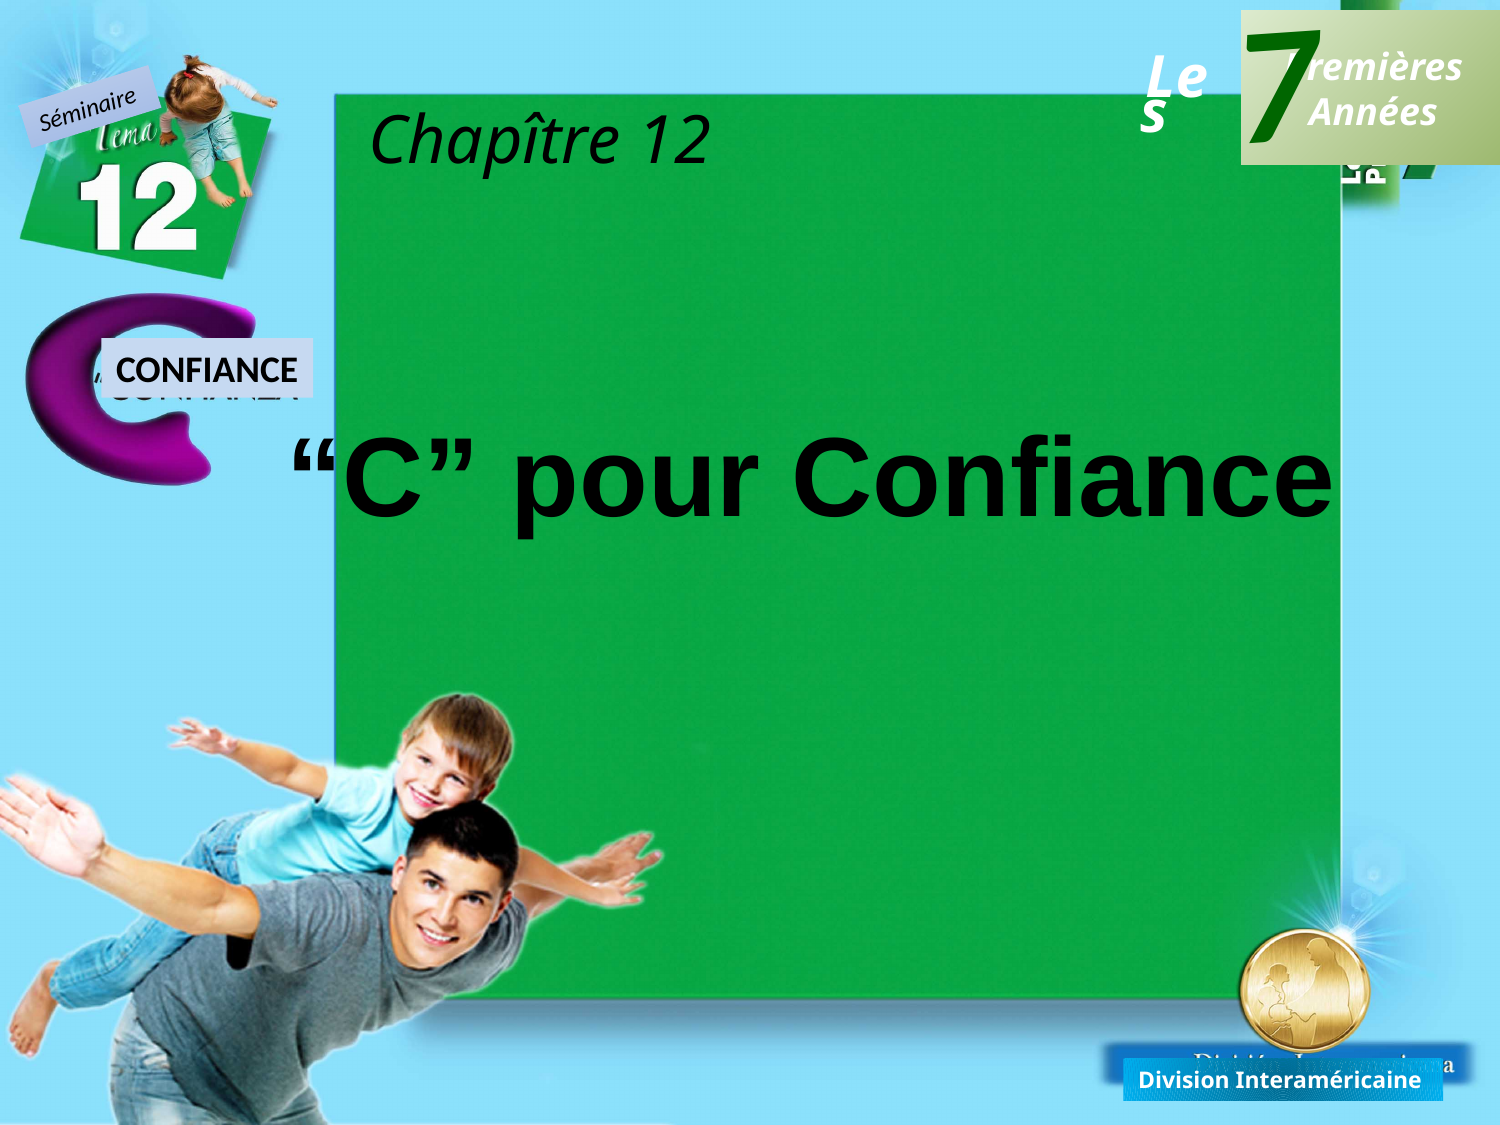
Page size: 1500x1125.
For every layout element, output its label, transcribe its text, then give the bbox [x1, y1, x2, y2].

text_box Séminaire [18, 65, 162, 149]
text_box Chapître 12 [348, 89, 727, 185]
text_box Division Interaméricaine [1123, 1058, 1444, 1101]
text_box CONFIANCE [101, 338, 314, 398]
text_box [1119, 0, 1500, 185]
text_box “C” pour Confiance [253, 397, 1400, 547]
picture [0, 0, 1500, 1125]
